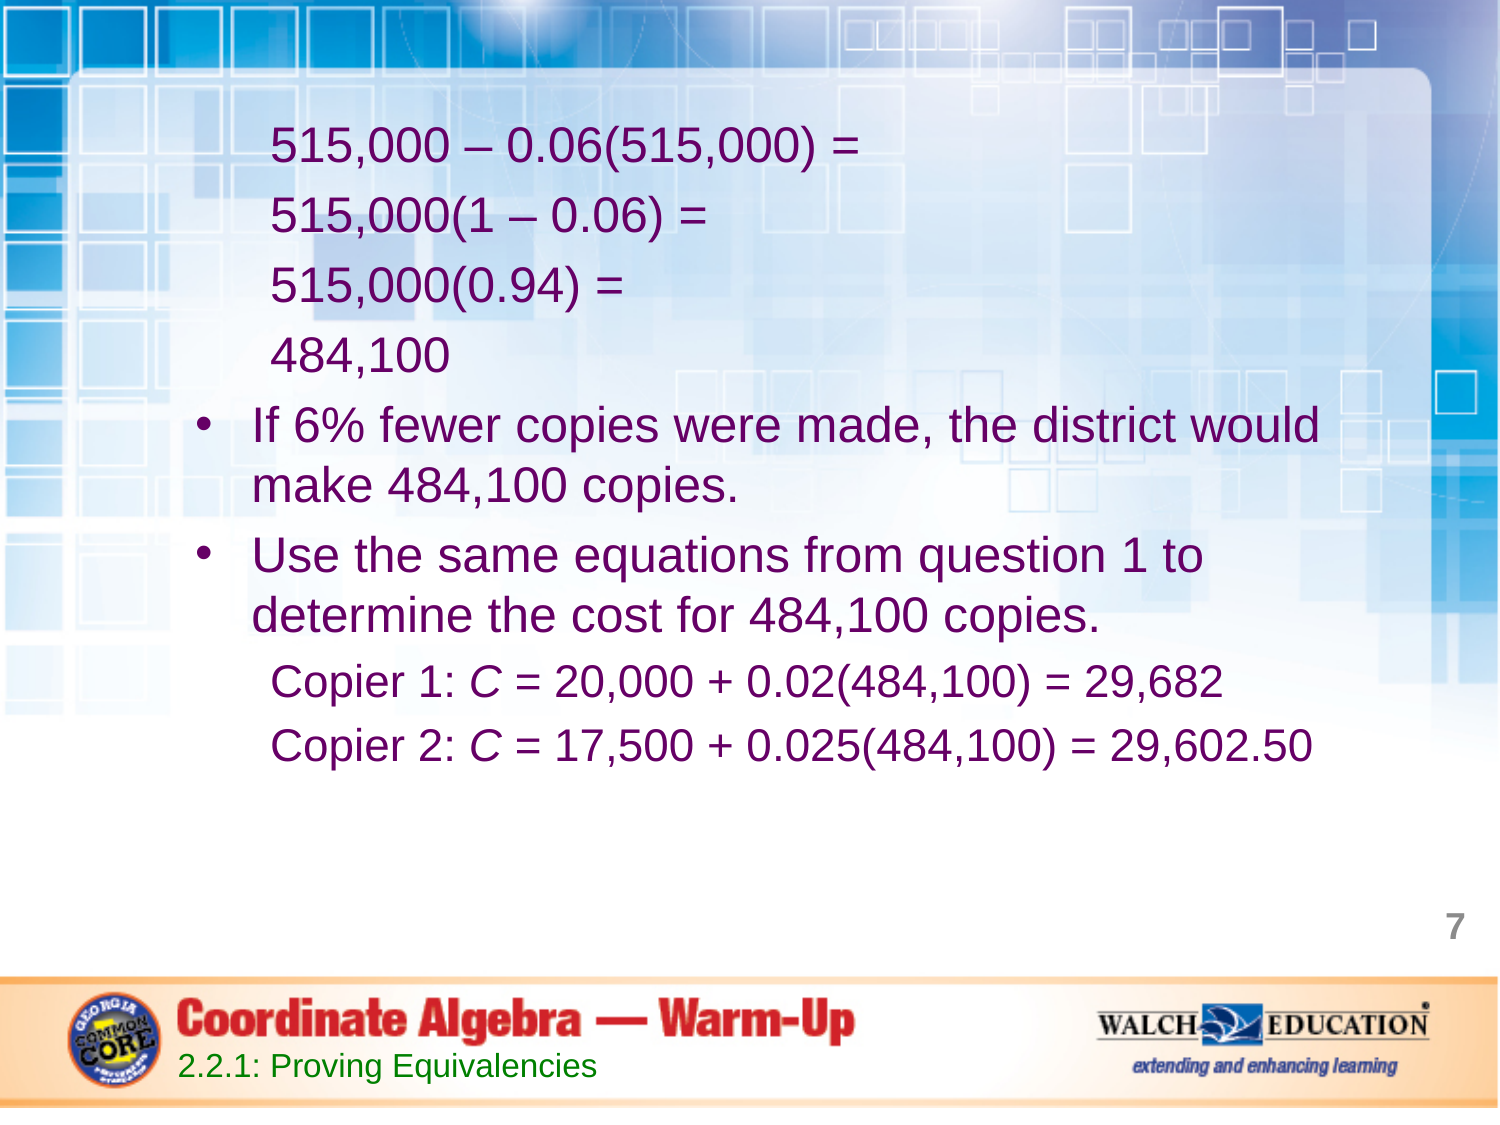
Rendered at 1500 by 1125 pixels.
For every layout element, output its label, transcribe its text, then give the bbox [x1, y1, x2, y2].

subtitle 515,000 – 0.06(515,000) = 515,000(1 – 0.06) = 515,000(0.94) = 484,100 If 6% fewer copies were made, the district would make 484,100 copies. Use the same equations from question 1 to determine the cost for 484,100 copies. Copier 1: C = 20,000 + 0.02(484,100) = 29,682 Copier 2: C = 17,500 + 0.025(484,100) = 29,602.50 [105, 105, 1394, 925]
picture [0, 0, 1500, 1108]
list 2.2.1: Proving Equivalencies [162, 1036, 1070, 1080]
slide_number 7 [1361, 901, 1481, 949]
